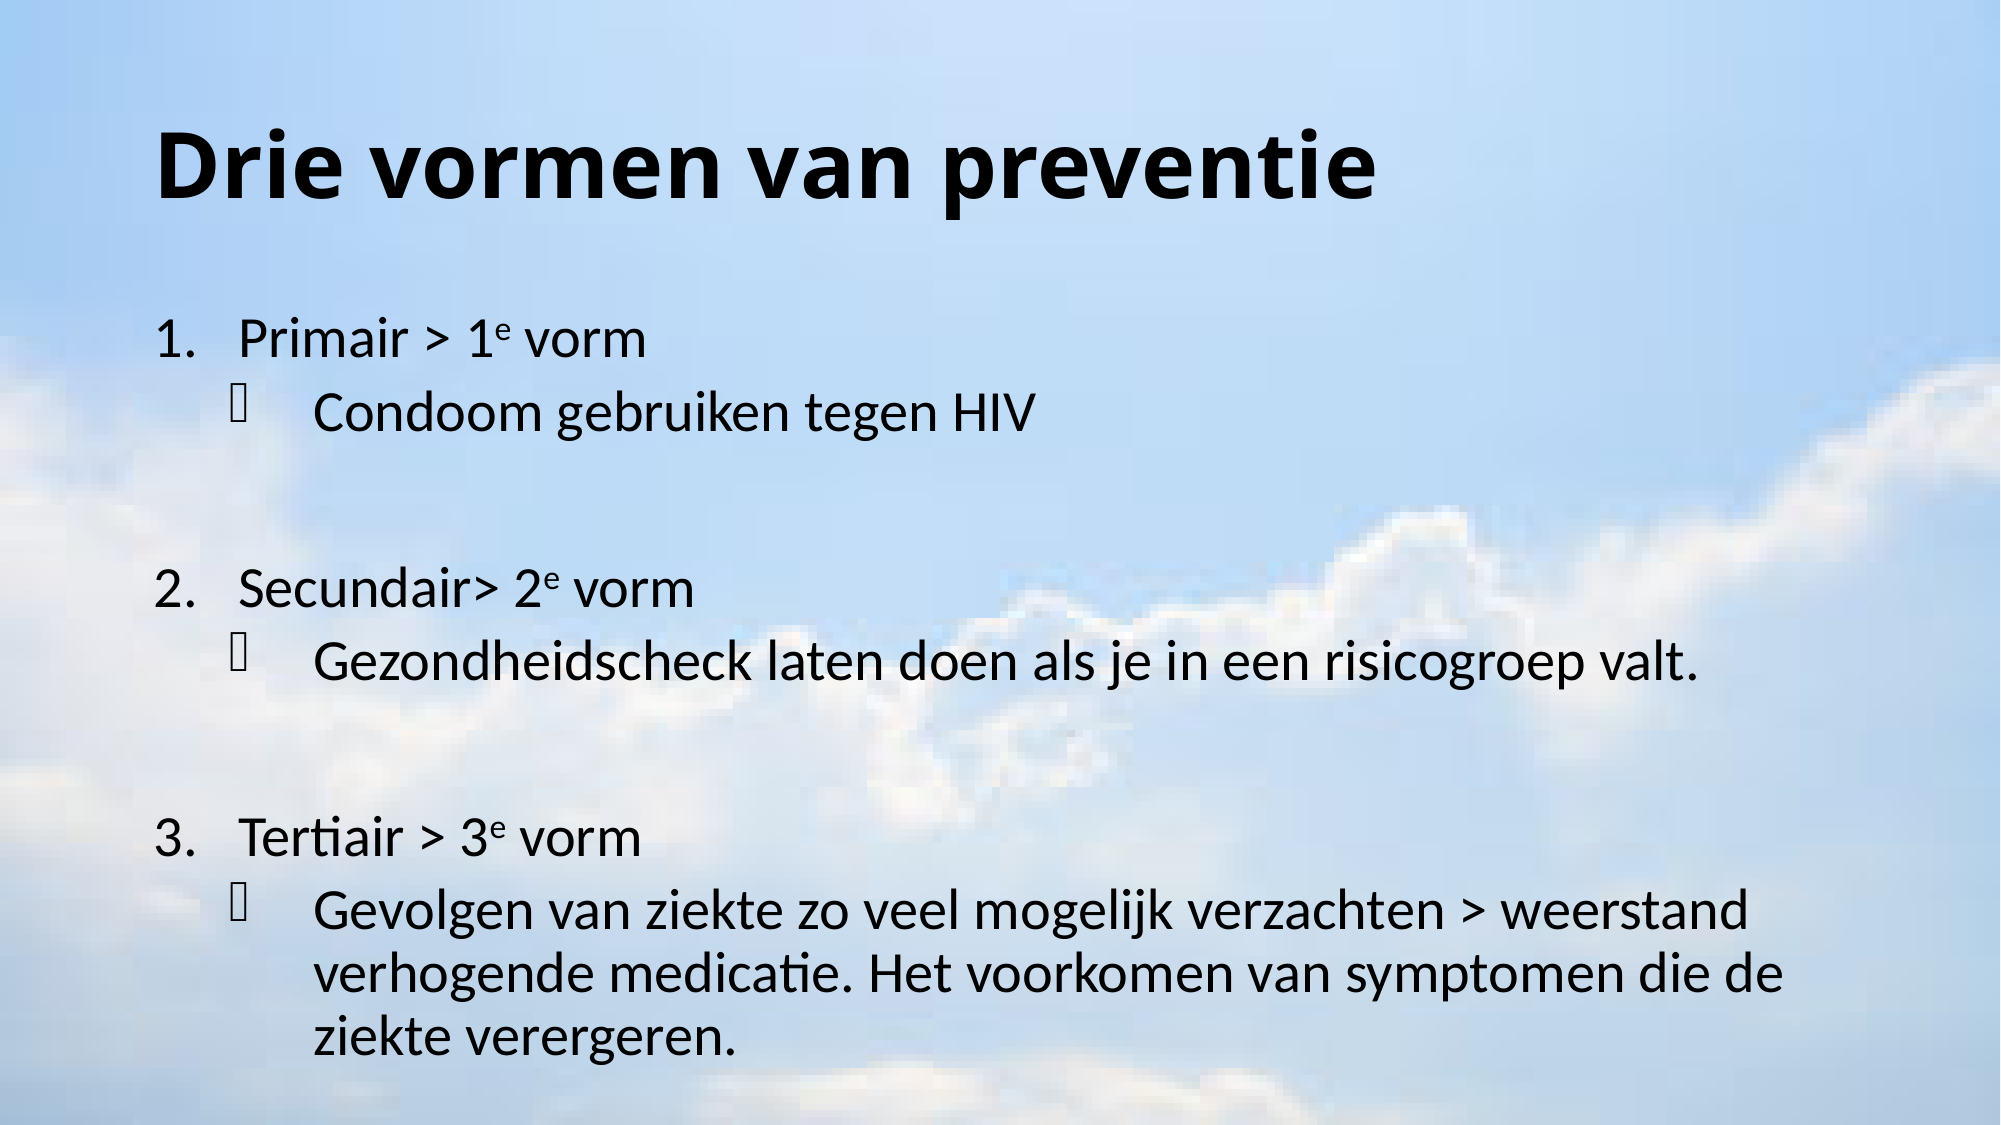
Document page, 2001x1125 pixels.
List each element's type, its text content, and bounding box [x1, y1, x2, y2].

picture [0, 0, 2001, 1125]
title Drie vormen van preventie [138, 60, 1864, 278]
list Primair > 1e vorm Condoom gebruiken tegen HIV Secundair> 2e vorm Gezondheidscheck laten doen als je in een risicogroep valt. Tertiair > 3e vorm Gevolgen van ziekte zo veel mogelijk verzachten > weerstand verhogende medicatie. Het voorkomen van symptomen die de ziekte verergeren. [138, 299, 1864, 1125]
